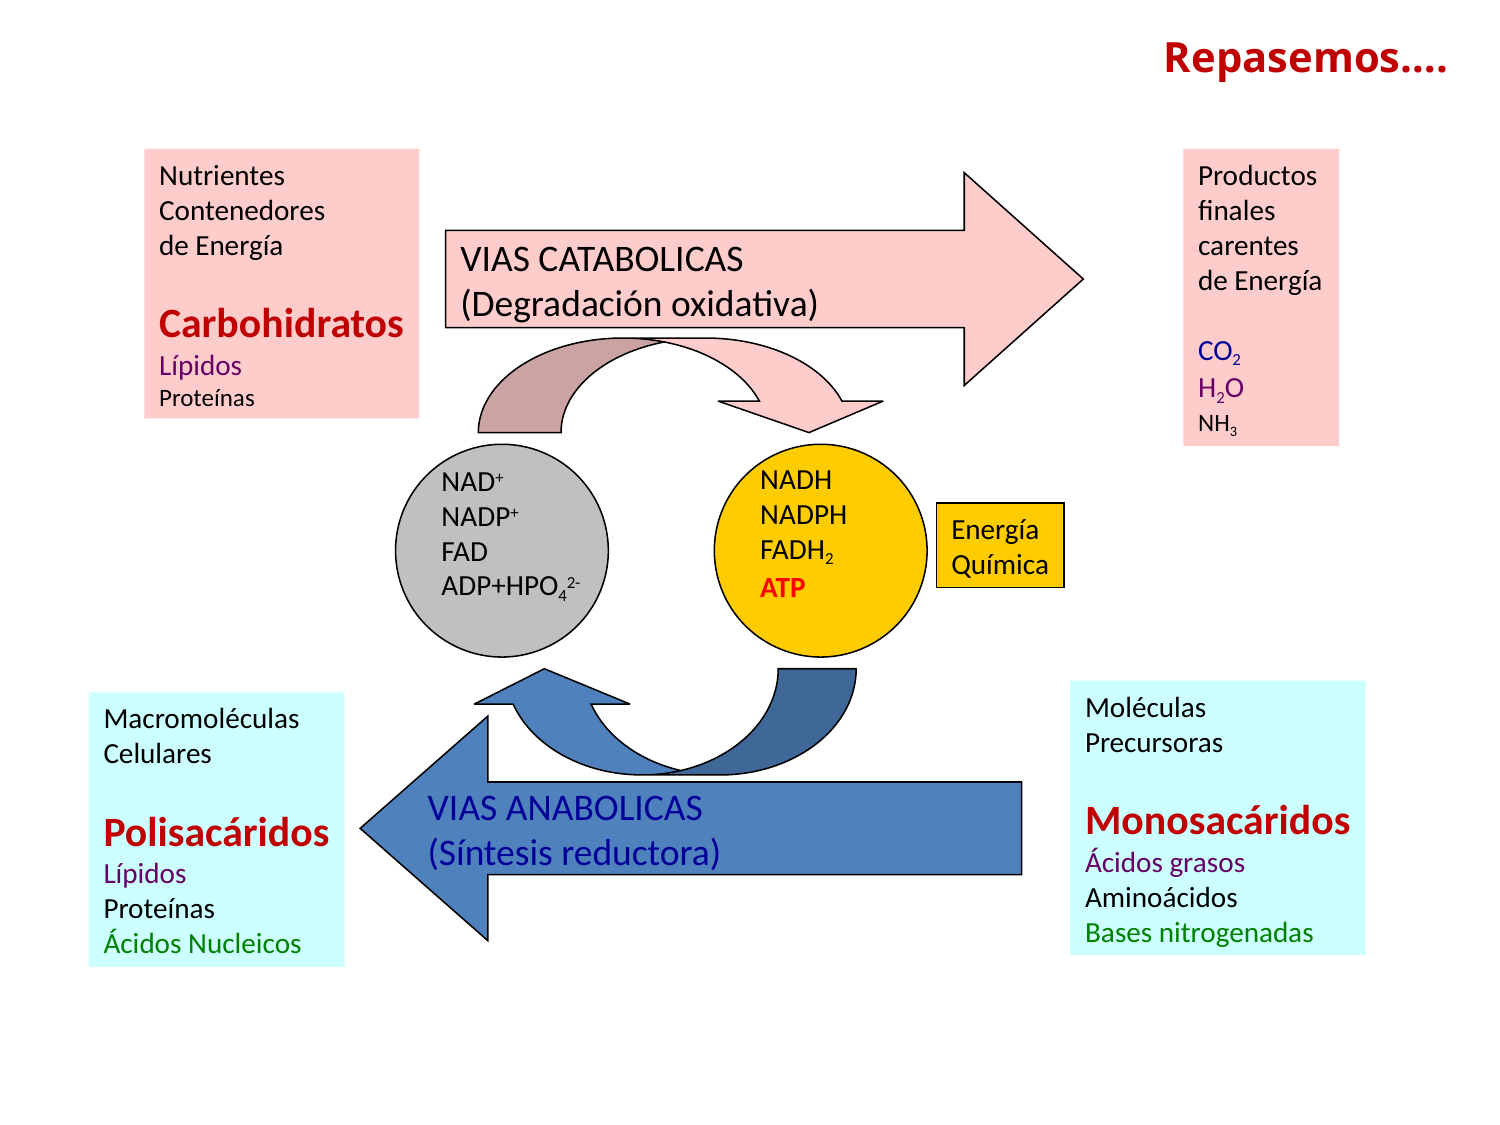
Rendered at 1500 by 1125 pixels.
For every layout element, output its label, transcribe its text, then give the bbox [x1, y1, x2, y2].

text_box Moléculas Precursoras Monosacáridos Ácidos grasos Aminoácidos Bases nitrogenadas [1070, 680, 1366, 956]
text_box Nutrientes Contenedores de Energía Carbohidratos Lípidos Proteínas [144, 148, 420, 419]
text_box Repasemos…. [1149, 23, 1464, 89]
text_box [445, 148, 1353, 439]
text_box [478, 337, 1074, 658]
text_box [87, 668, 1022, 971]
text_box NAD+ NADP+ FAD ADP+HPO42- [395, 448, 473, 653]
